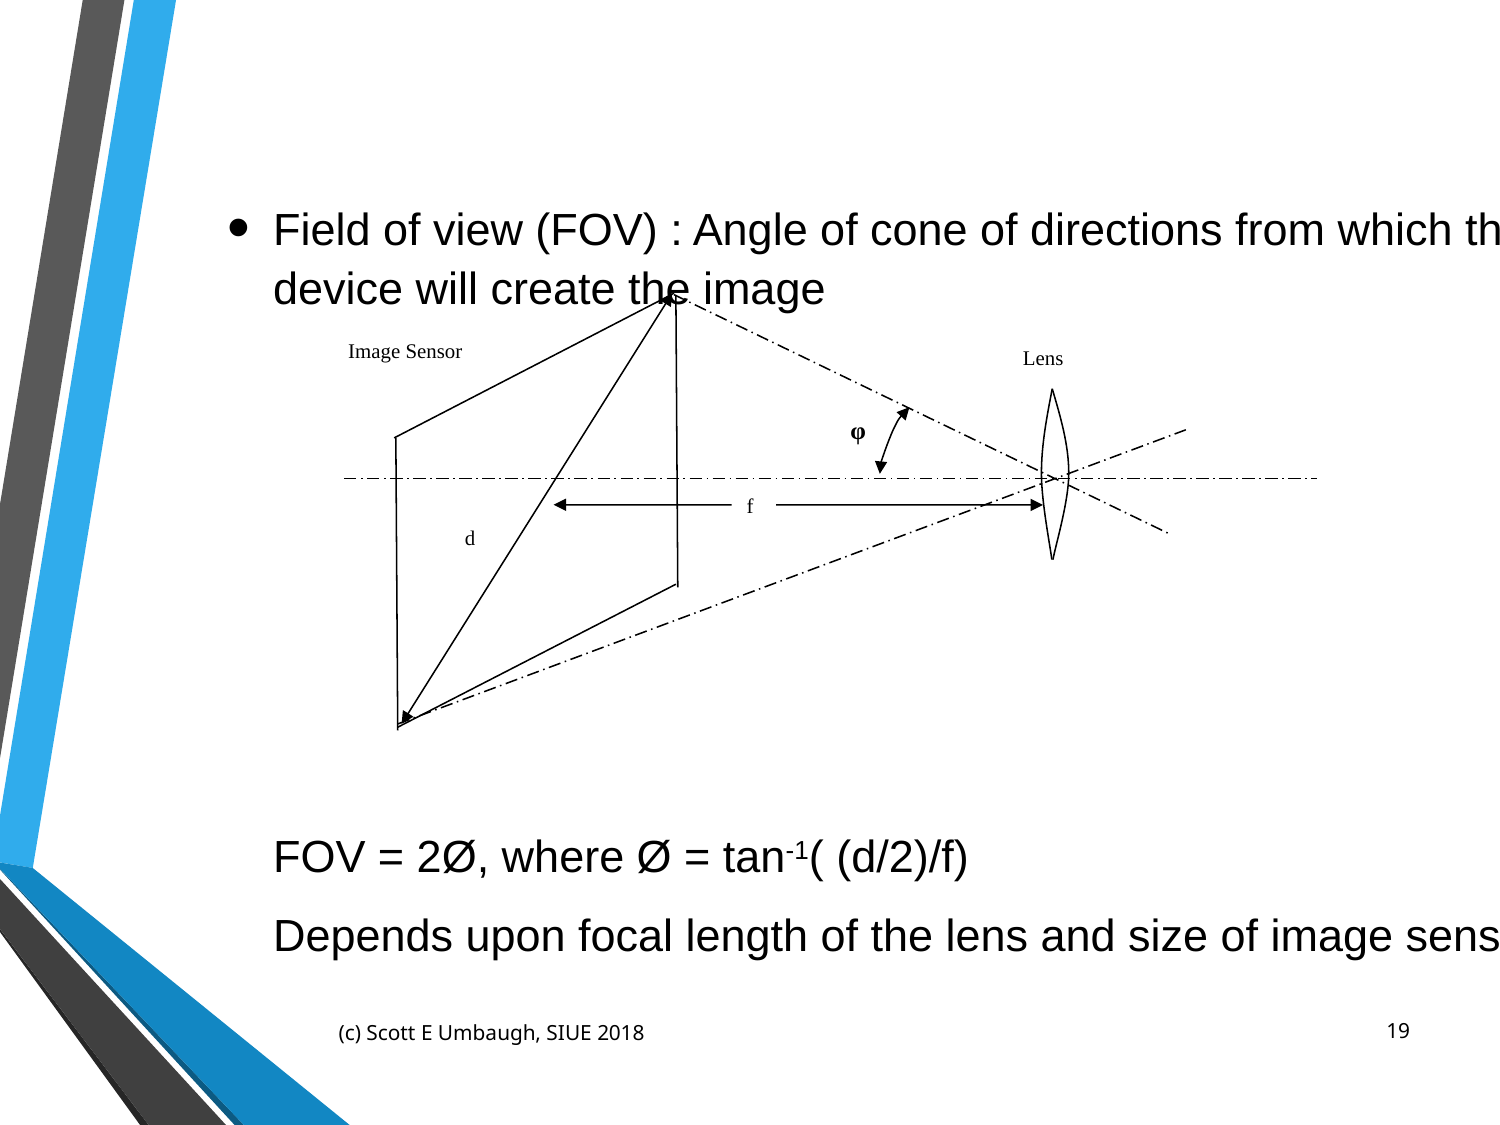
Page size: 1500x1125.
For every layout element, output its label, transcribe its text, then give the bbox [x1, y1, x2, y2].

list Field of view (FOV) : Angle of cone of directions from which the device will create the image FOV = 2Ø, where Ø = tan­-1( (d/2)/f) Depends upon focal length of the lens and size of image sensor [212, 50, 1500, 988]
slide_number 19 [1354, 1001, 1425, 1062]
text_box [212, 211, 1426, 851]
footer (c) Scott E Umbaugh, SIUE 2018 [323, 1001, 1196, 1062]
